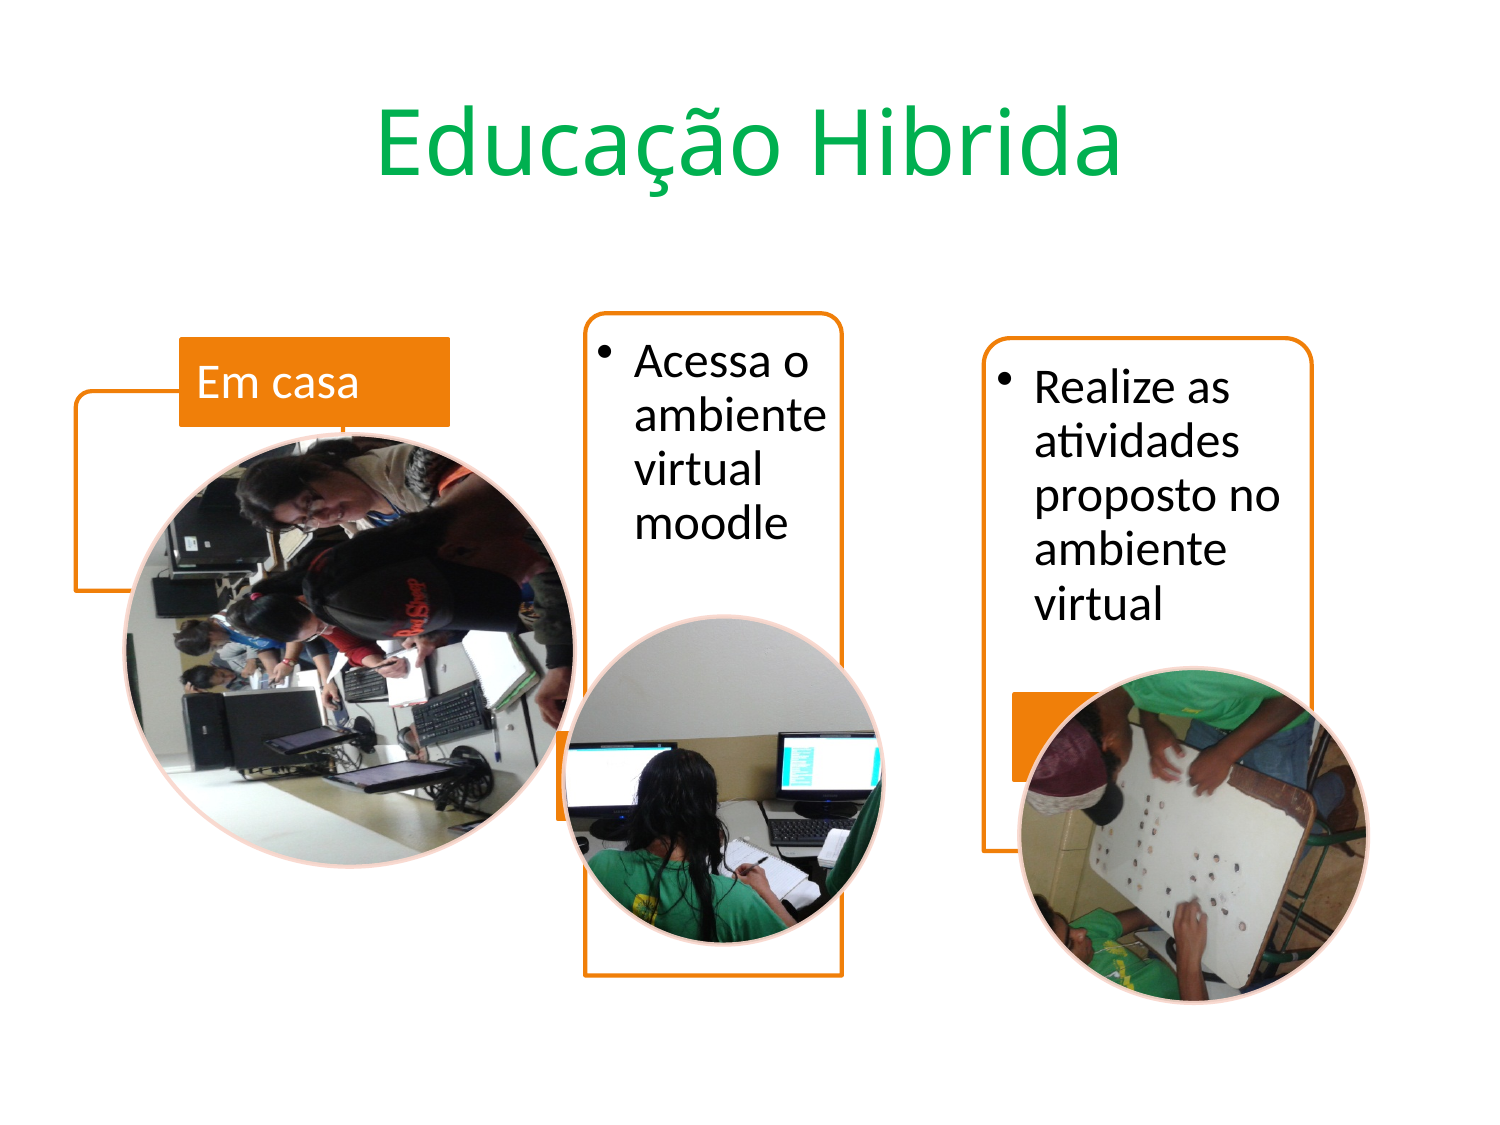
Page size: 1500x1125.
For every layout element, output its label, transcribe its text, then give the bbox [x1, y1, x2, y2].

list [74, 262, 1426, 1006]
title Educação Hibrida [75, 45, 1425, 233]
